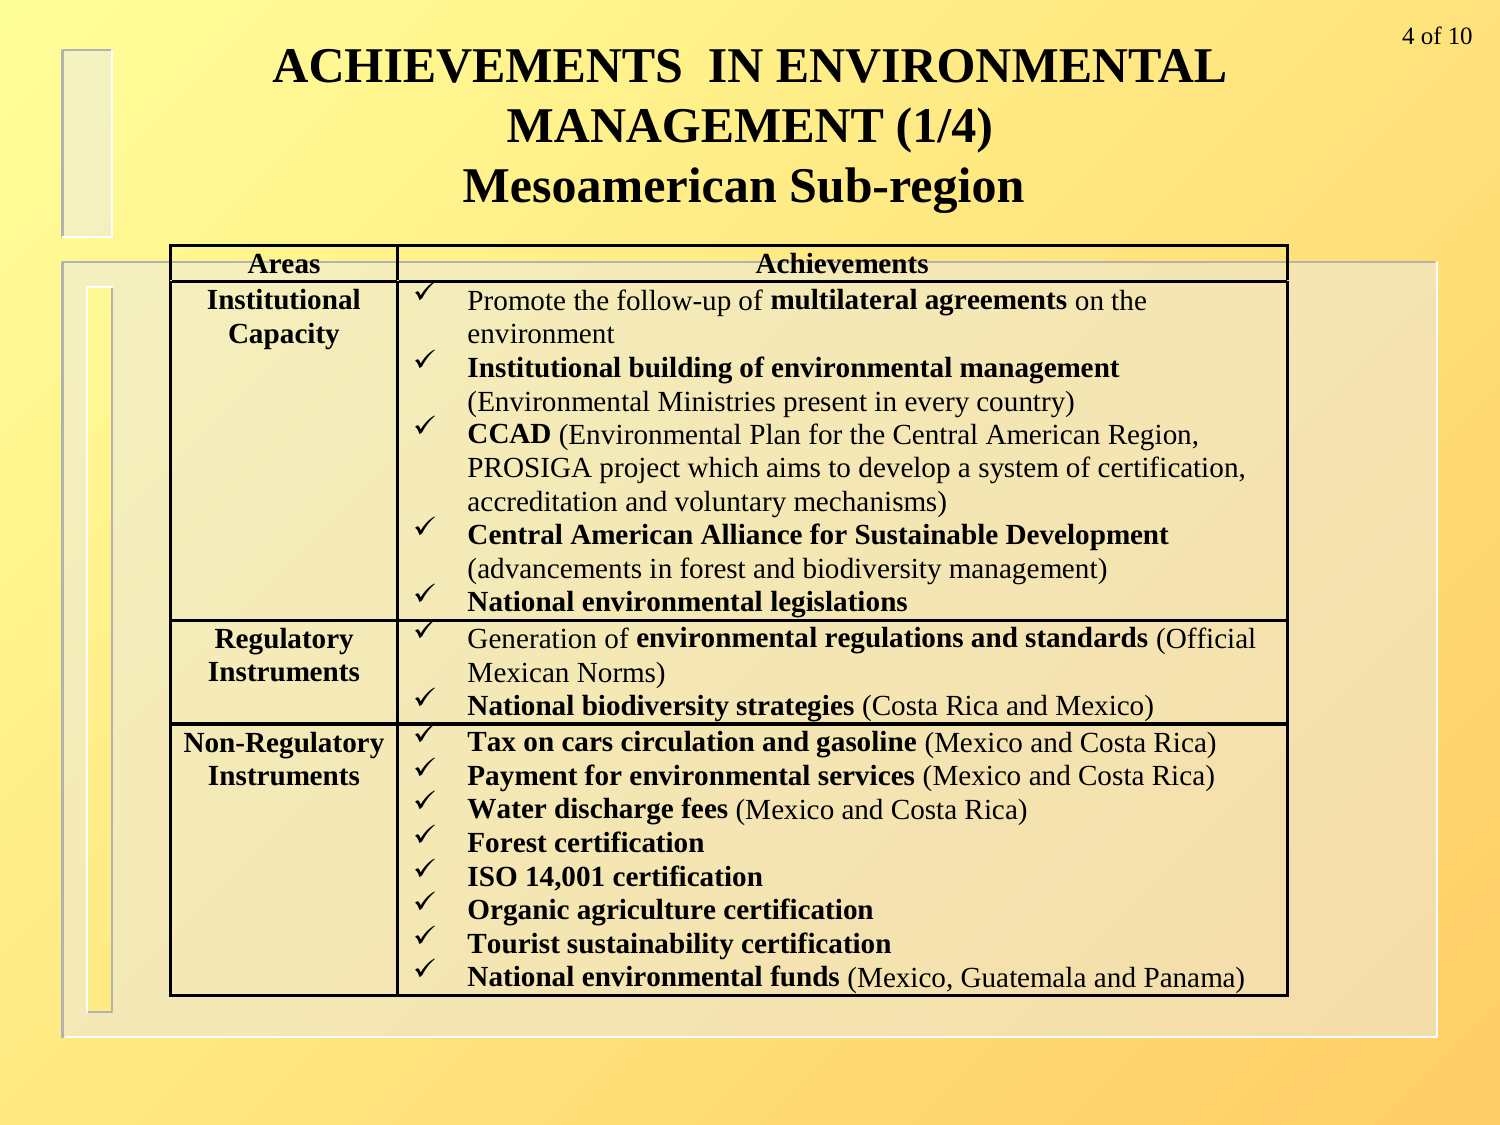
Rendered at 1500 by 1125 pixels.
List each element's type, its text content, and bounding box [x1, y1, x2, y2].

text_box ACHIEVEMENTS IN ENVIRONMENTAL MANAGEMENT (1/4) Mesoamerican Sub-region [0, 24, 1500, 220]
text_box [161, 243, 1500, 1125]
text_box 4 of 10 [1249, 12, 1488, 58]
